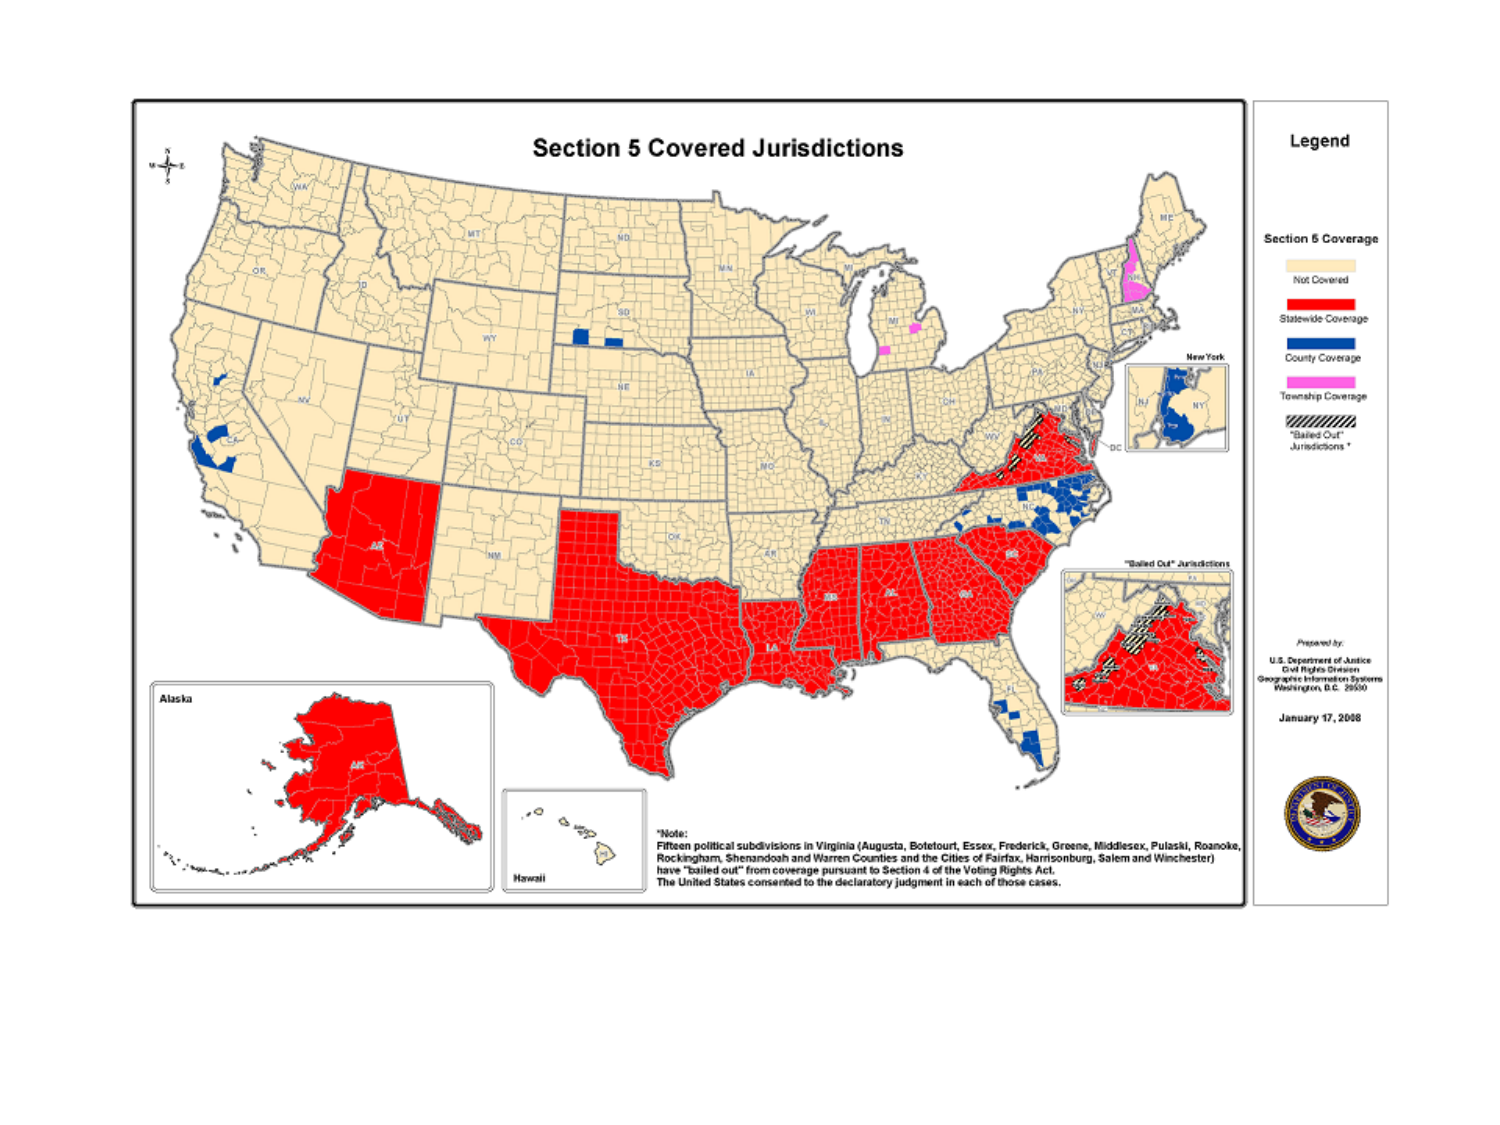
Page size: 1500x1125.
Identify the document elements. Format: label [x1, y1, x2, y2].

picture [94, 74, 1426, 937]
